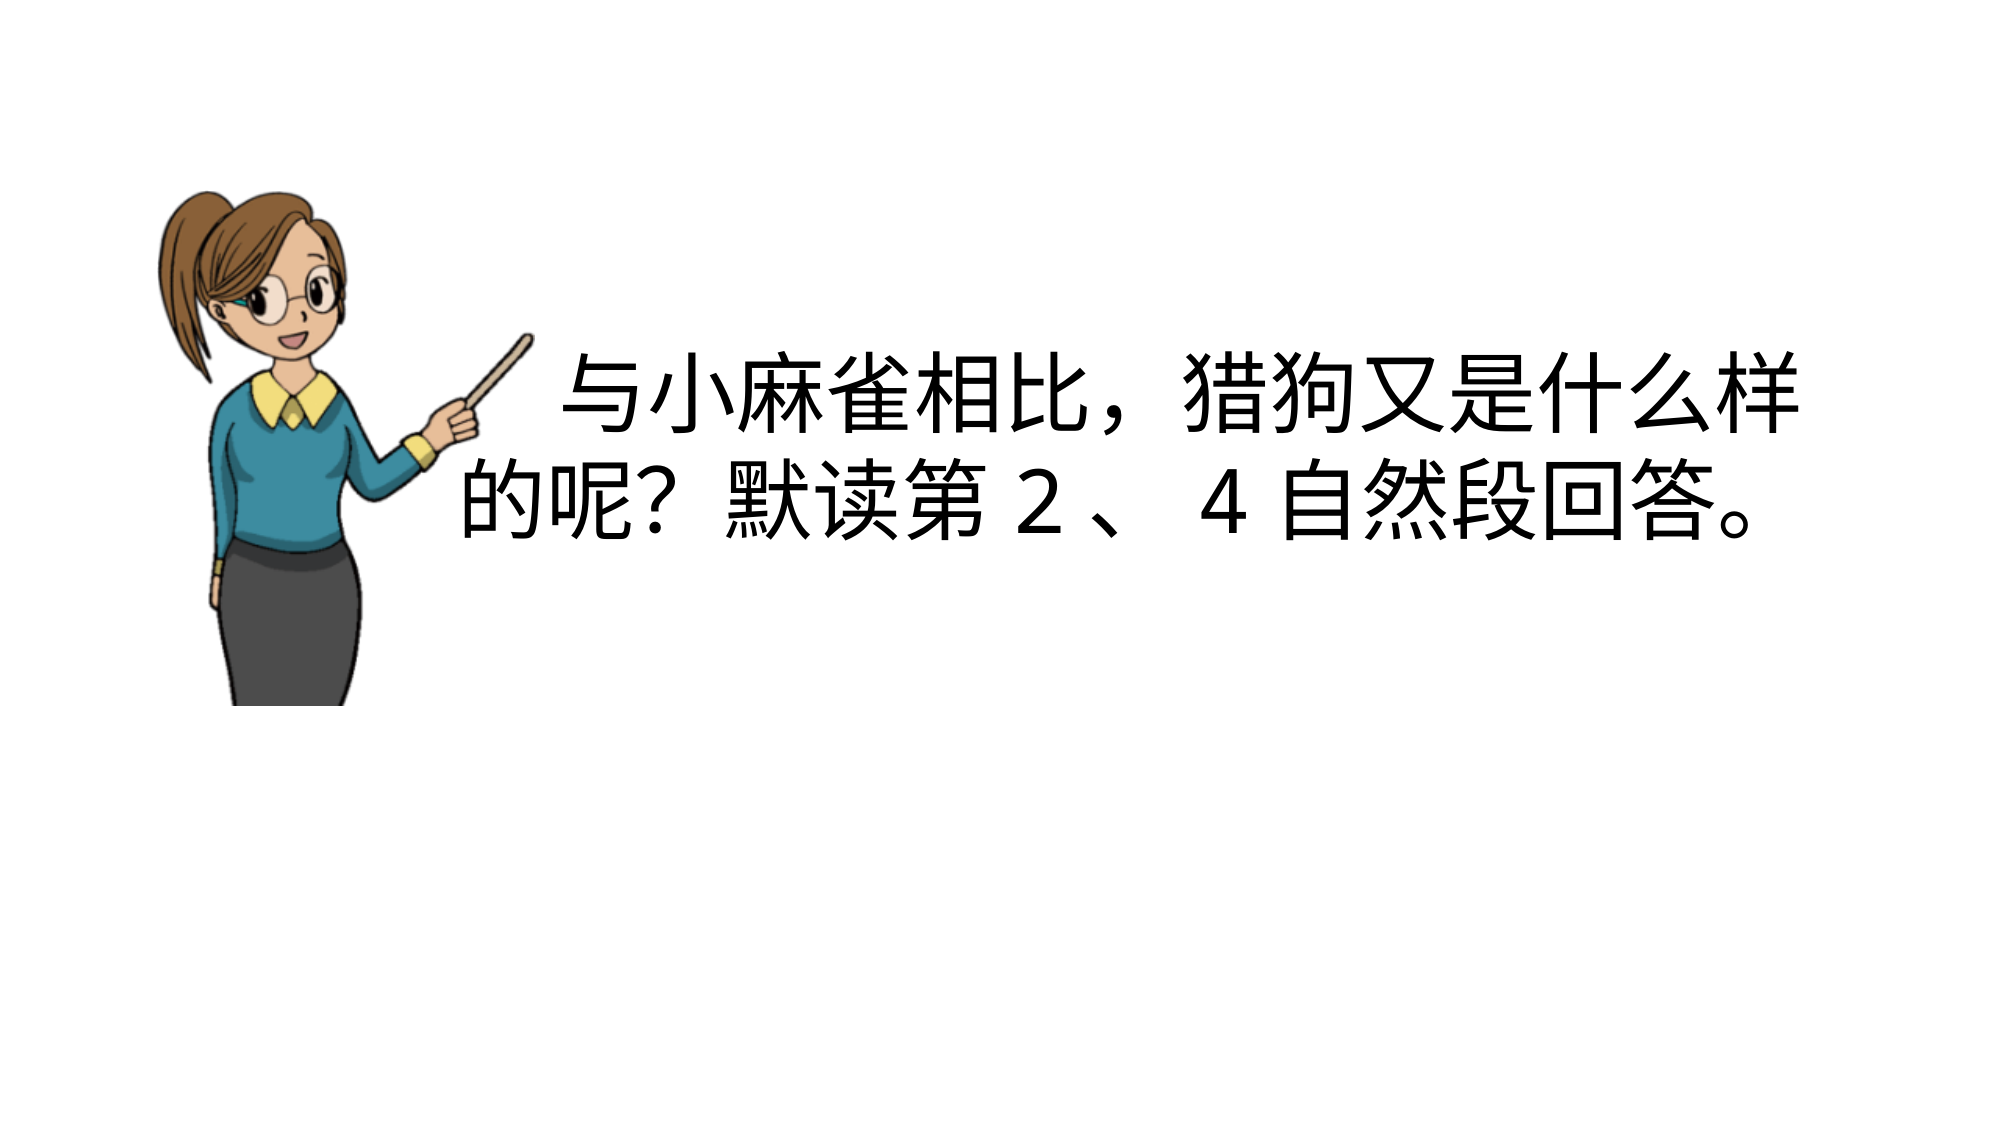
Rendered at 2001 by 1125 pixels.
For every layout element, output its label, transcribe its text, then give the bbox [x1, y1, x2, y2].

text_box 与小麻雀相比，猎狗又是什么样的呢？默读第2、4自然段回答。 [535, 330, 1882, 559]
picture [157, 190, 535, 706]
